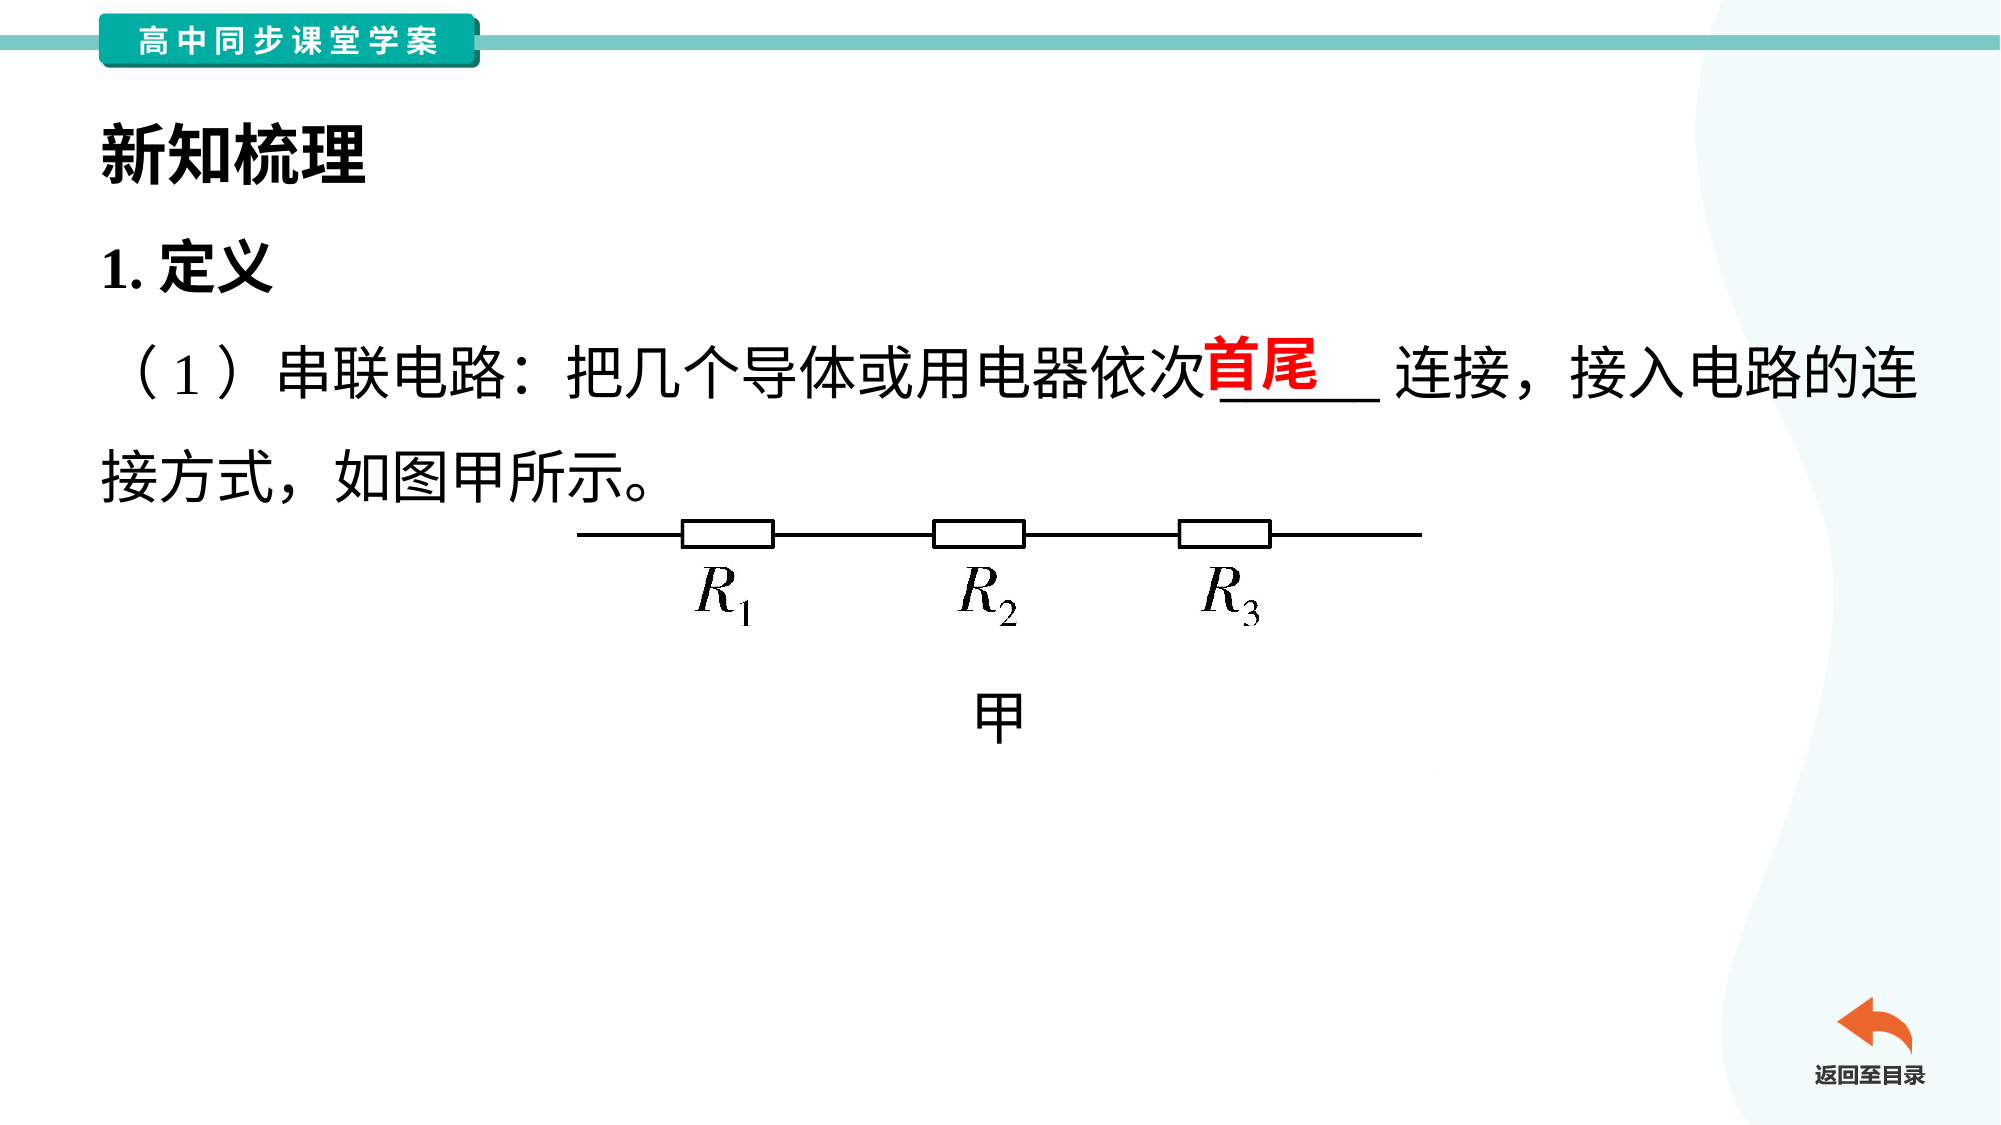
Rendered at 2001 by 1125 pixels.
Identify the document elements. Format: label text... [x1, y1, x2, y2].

picture [0, 0, 2000, 1125]
text_box 甲 [963, 646, 1036, 810]
text_box 新知梳理 [100, 76, 1899, 193]
text_box 首尾 [1181, 295, 1341, 386]
text_box 1.定义 （1）串联电路：把几个导体或用电器依次______连接，接入电路的连 接方式，如图甲所示。 [100, 193, 1899, 500]
